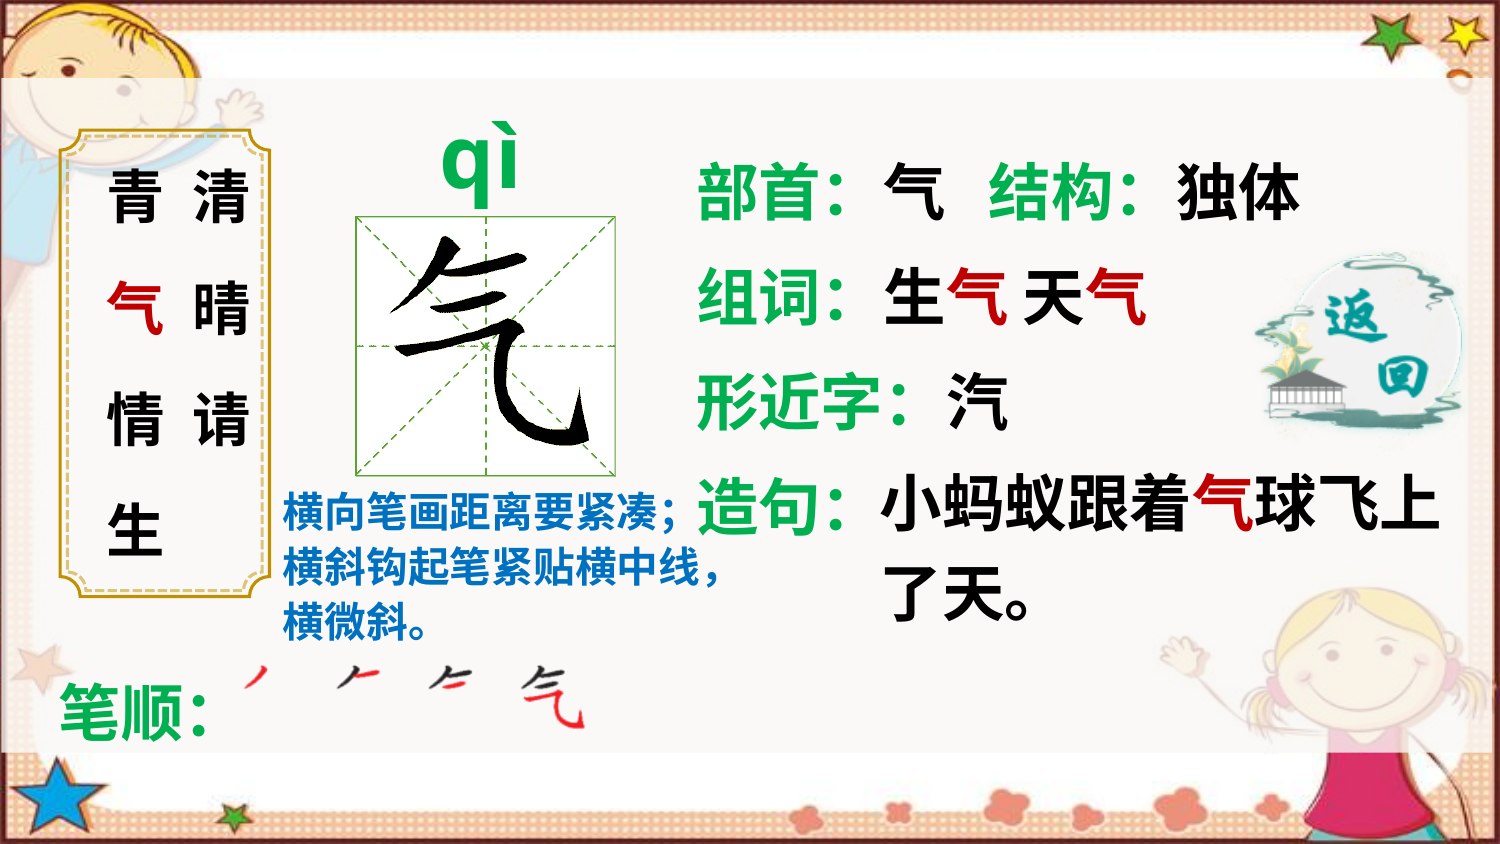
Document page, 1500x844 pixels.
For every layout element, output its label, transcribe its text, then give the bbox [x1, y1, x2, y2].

picture [241, 663, 593, 735]
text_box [60, 130, 270, 597]
picture [355, 216, 616, 477]
picture [1249, 234, 1485, 466]
text_box 小蚂蚁跟着气球飞上了天。 [865, 442, 1500, 637]
text_box 部首：气 结构：独体 组词：生气 天气 形近字：汽 造句： [681, 115, 1500, 551]
text_box qì [342, 93, 619, 213]
text_box 横向笔画距离要紧凑；横斜钩起笔紧贴横中线，横微斜。 [268, 473, 733, 653]
picture [0, 0, 1500, 844]
text_box 撇短，首横写在横中线上方，竖在竖中线上，末横最长。 [1245, 230, 1489, 442]
text_box 笔顺： [43, 629, 302, 757]
